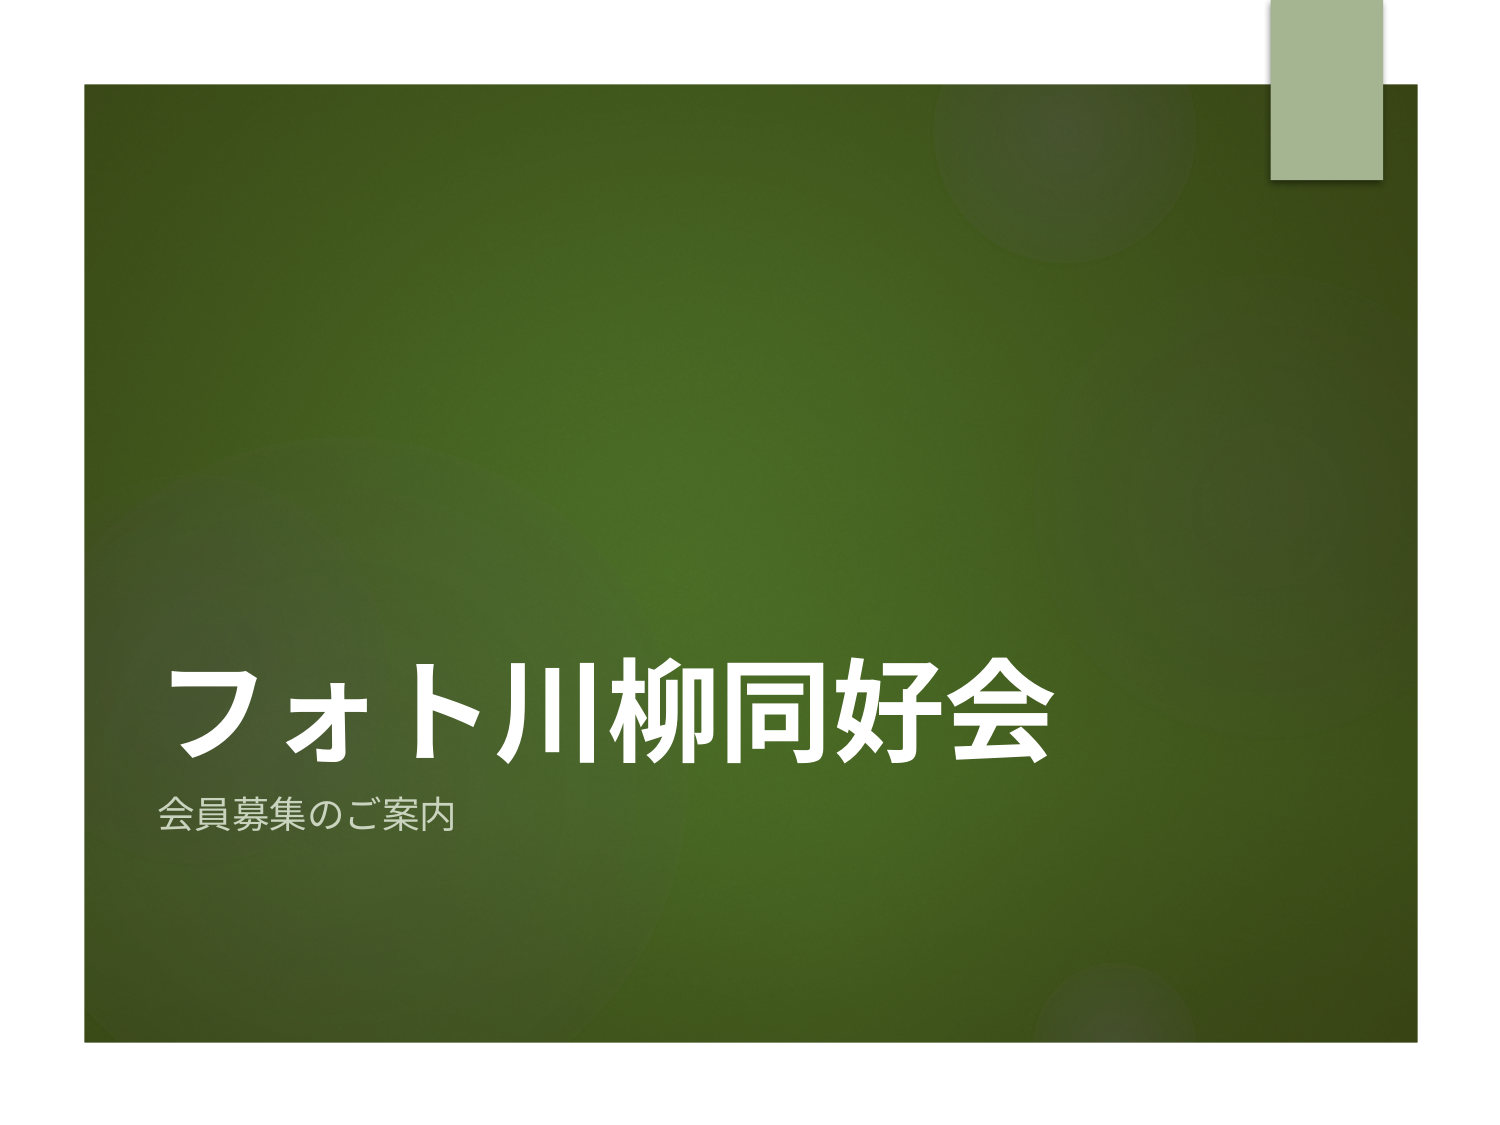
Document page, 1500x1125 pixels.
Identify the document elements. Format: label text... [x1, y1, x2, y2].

title フォト川柳同好会 [142, 365, 1113, 783]
subtitle 会員募集のご案内 [142, 783, 1113, 925]
